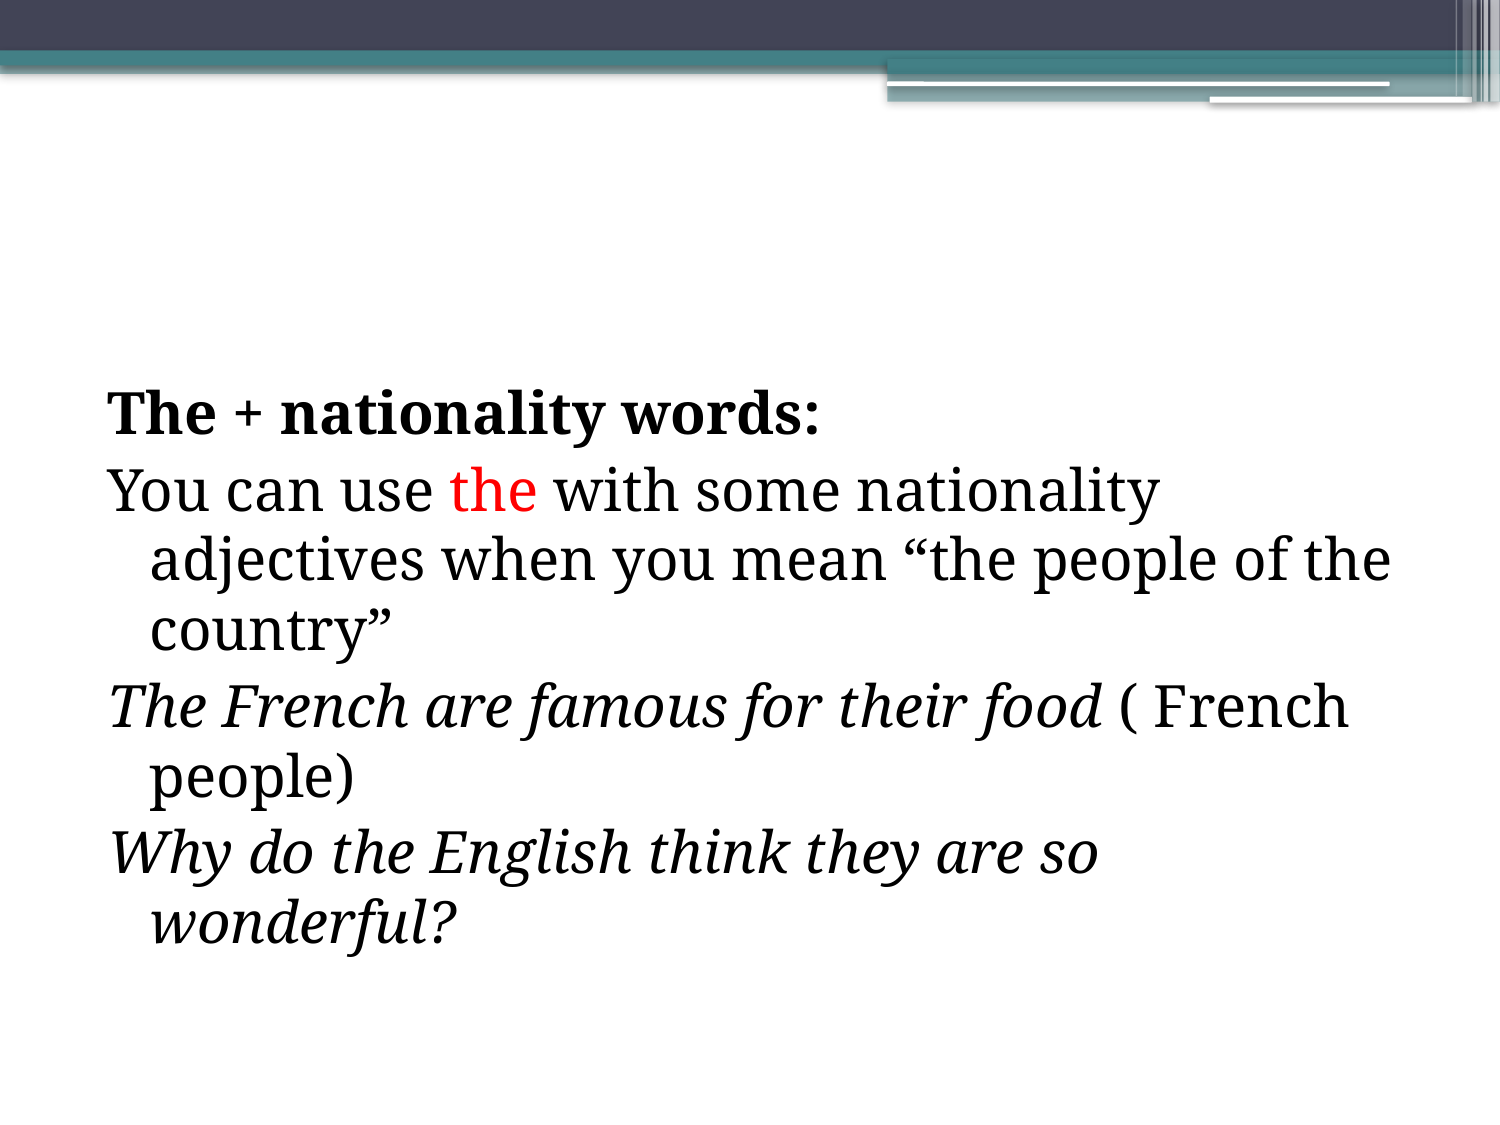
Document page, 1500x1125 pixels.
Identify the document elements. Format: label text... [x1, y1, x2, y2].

list The + nationality words: You can use the with some nationality adjectives when you mean “the people of the country” The French are famous for their food ( French people) Why do the English think they are so wonderful? [75, 368, 1425, 1079]
